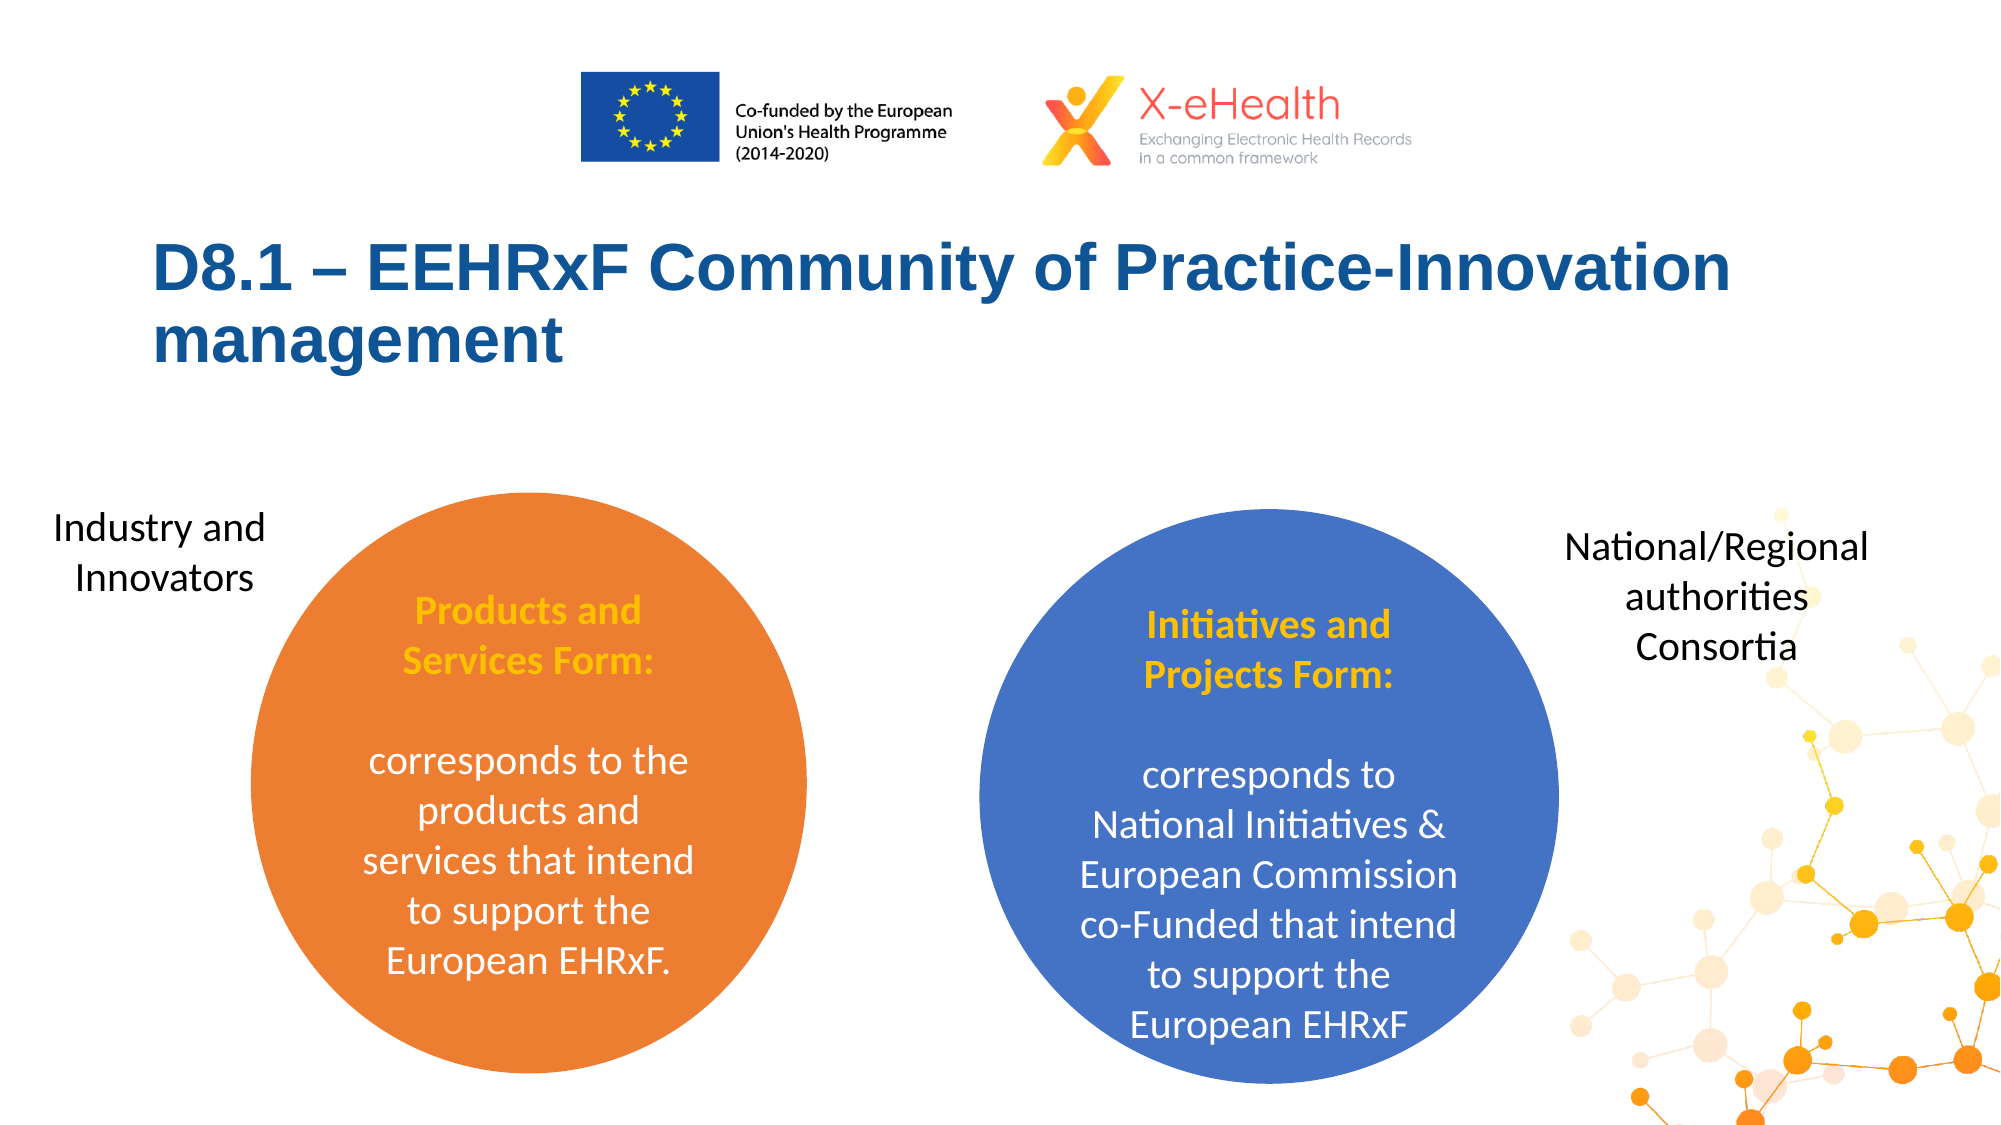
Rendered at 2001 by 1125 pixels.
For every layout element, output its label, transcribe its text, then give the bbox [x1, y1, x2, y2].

text_box National/Regional authorities Consortia [1520, 511, 1914, 677]
text_box Initiatives and Projects Form: corresponds to National Initiatives & European Commission co-Funded that intend to support the European EHRxF [979, 509, 1559, 1084]
picture [550, 40, 1450, 181]
picture [1524, 467, 2001, 1125]
title D8.1 – EEHRxF Community of Practice-Innovation management [137, 196, 1863, 414]
text_box Industry and Innovators [37, 492, 292, 608]
text_box Products and Services Form: corresponds to the products and services that intend to support the European EHRxF. [250, 492, 807, 1074]
